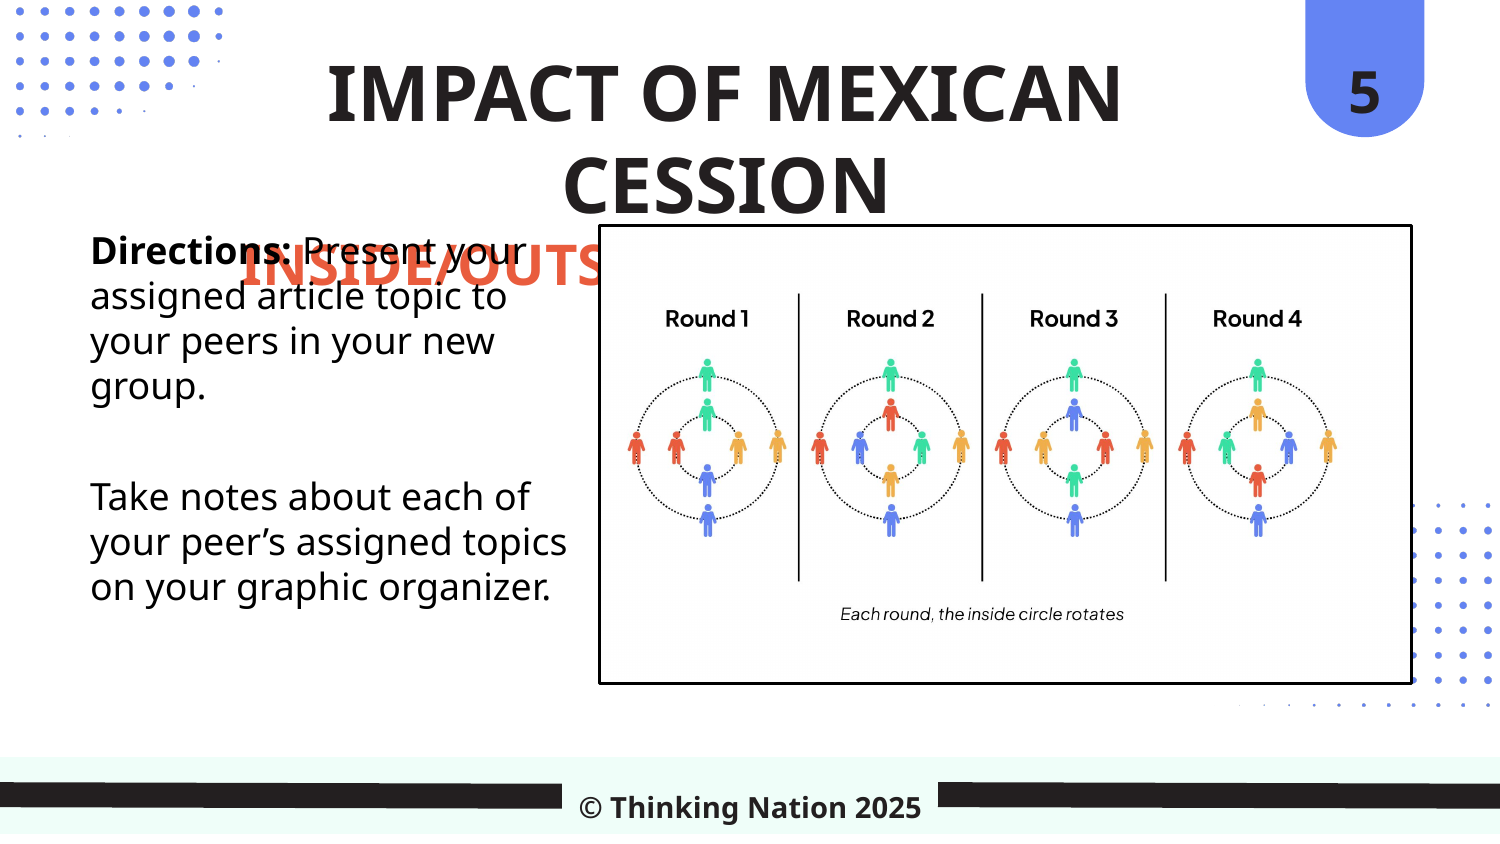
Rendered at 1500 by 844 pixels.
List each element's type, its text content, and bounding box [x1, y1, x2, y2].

text_box IMPACT OF MEXICAN CESSION INSIDE/OUTSIDE CIRCLES ACTIVITY [162, 44, 1291, 389]
text_box Directions: Present your assigned article topic to your peers in your new group. Take notes about each of your peer’s assigned topics on your graphic organizer. [90, 226, 580, 608]
picture [600, 226, 1411, 683]
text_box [0, 756, 1500, 835]
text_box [1300, 0, 1430, 138]
text_box [0, 0, 223, 138]
text_box [1115, 503, 1500, 708]
